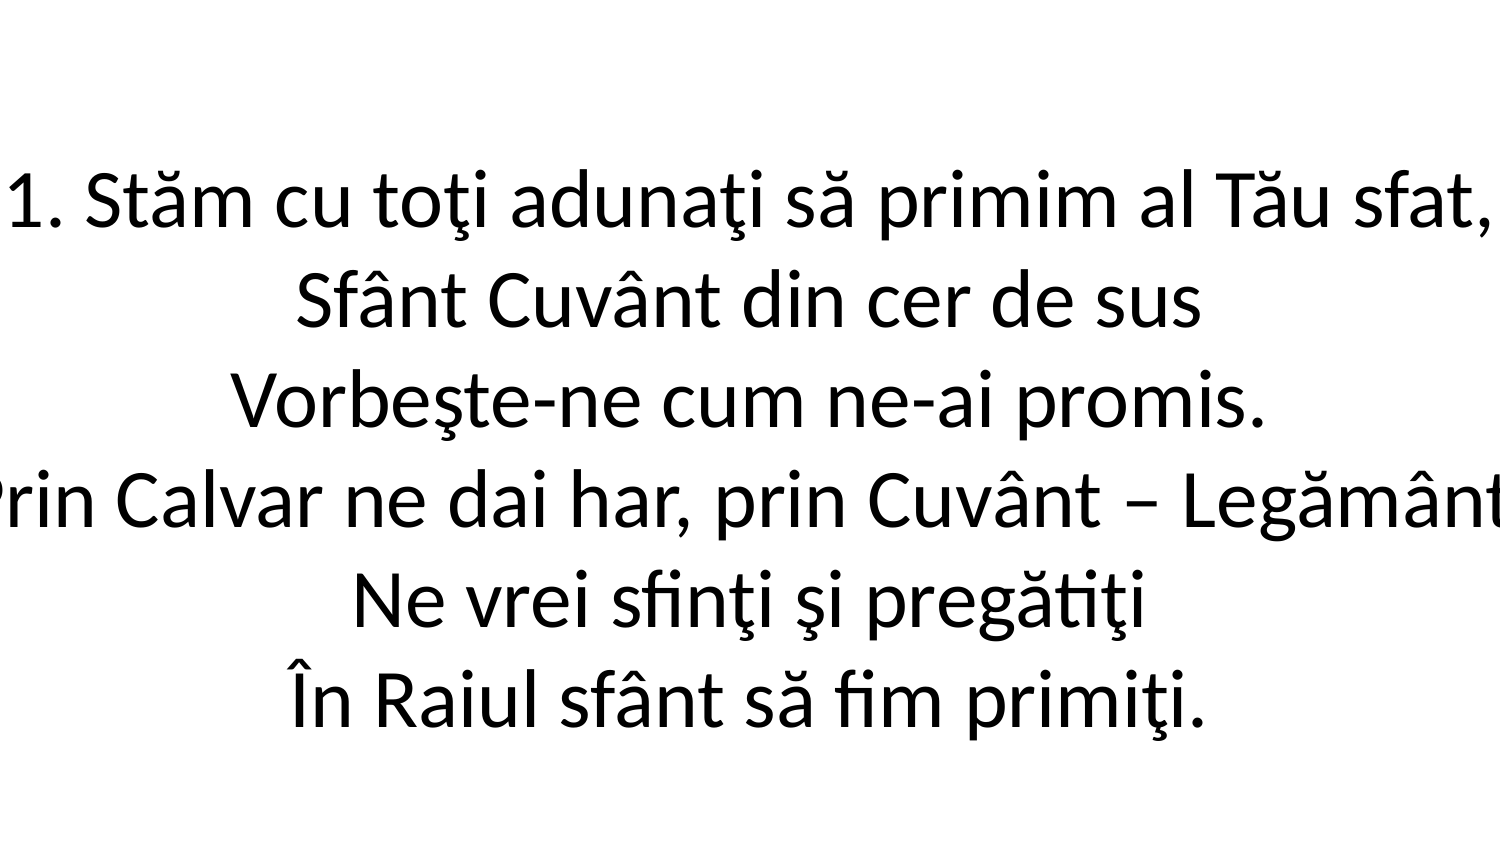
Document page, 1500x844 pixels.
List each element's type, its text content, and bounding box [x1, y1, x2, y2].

text_box 1. Stăm cu toţi adunaţi să primim al Tău sfat, Sfânt Cuvânt din cer de sus Vorbeşte-ne cum ne-ai promis. Prin Calvar ne dai har, prin Cuvânt – Legământ; Ne vrei sfinţi şi pregătiţi În Raiul sfânt să fim primiţi. [0, 92, 1500, 752]
